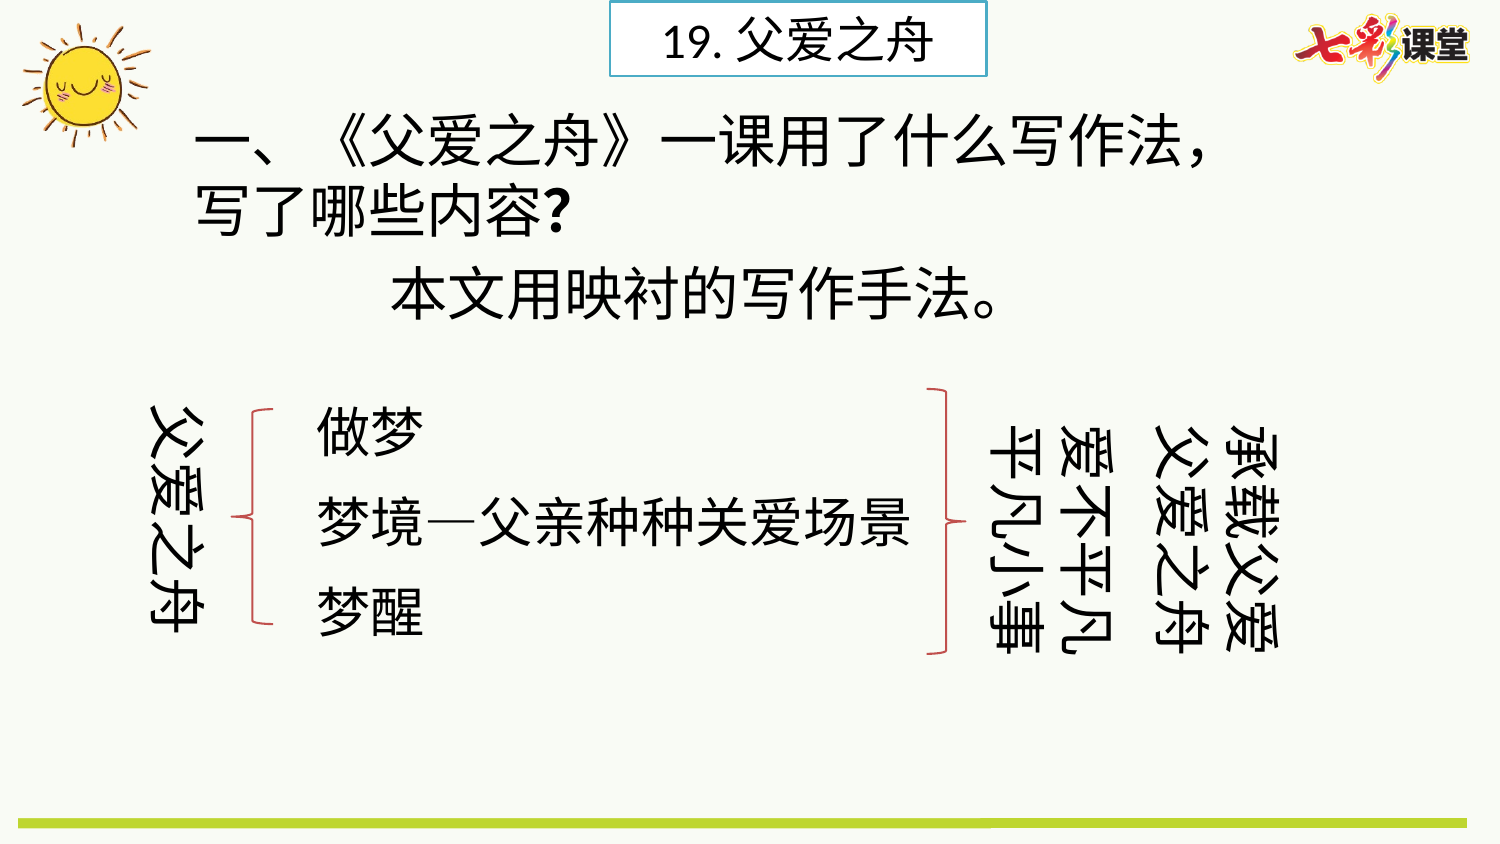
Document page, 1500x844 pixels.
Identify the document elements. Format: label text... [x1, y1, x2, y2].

text_box 爱不平凡 平凡小事 [958, 409, 1124, 660]
text_box 一、《父爱之舟》一课用了什么写作法，写了哪些内容？ [178, 96, 1269, 252]
text_box 19.父爱之舟 [609, 0, 988, 77]
text_box 父爱之舟 [120, 388, 222, 640]
text_box 本文用映衬的写作手法。 [374, 250, 1046, 335]
picture [0, 0, 173, 172]
text_box 梦境—父亲种种关爱场景 [301, 480, 926, 561]
text_box [230, 408, 274, 626]
text_box 承载父爱 父爱之舟 [1124, 409, 1297, 660]
picture [1291, 9, 1472, 87]
text_box [926, 387, 958, 655]
picture [18, 771, 1467, 844]
text_box 做梦 [301, 391, 441, 471]
text_box 梦醒 [301, 570, 441, 651]
